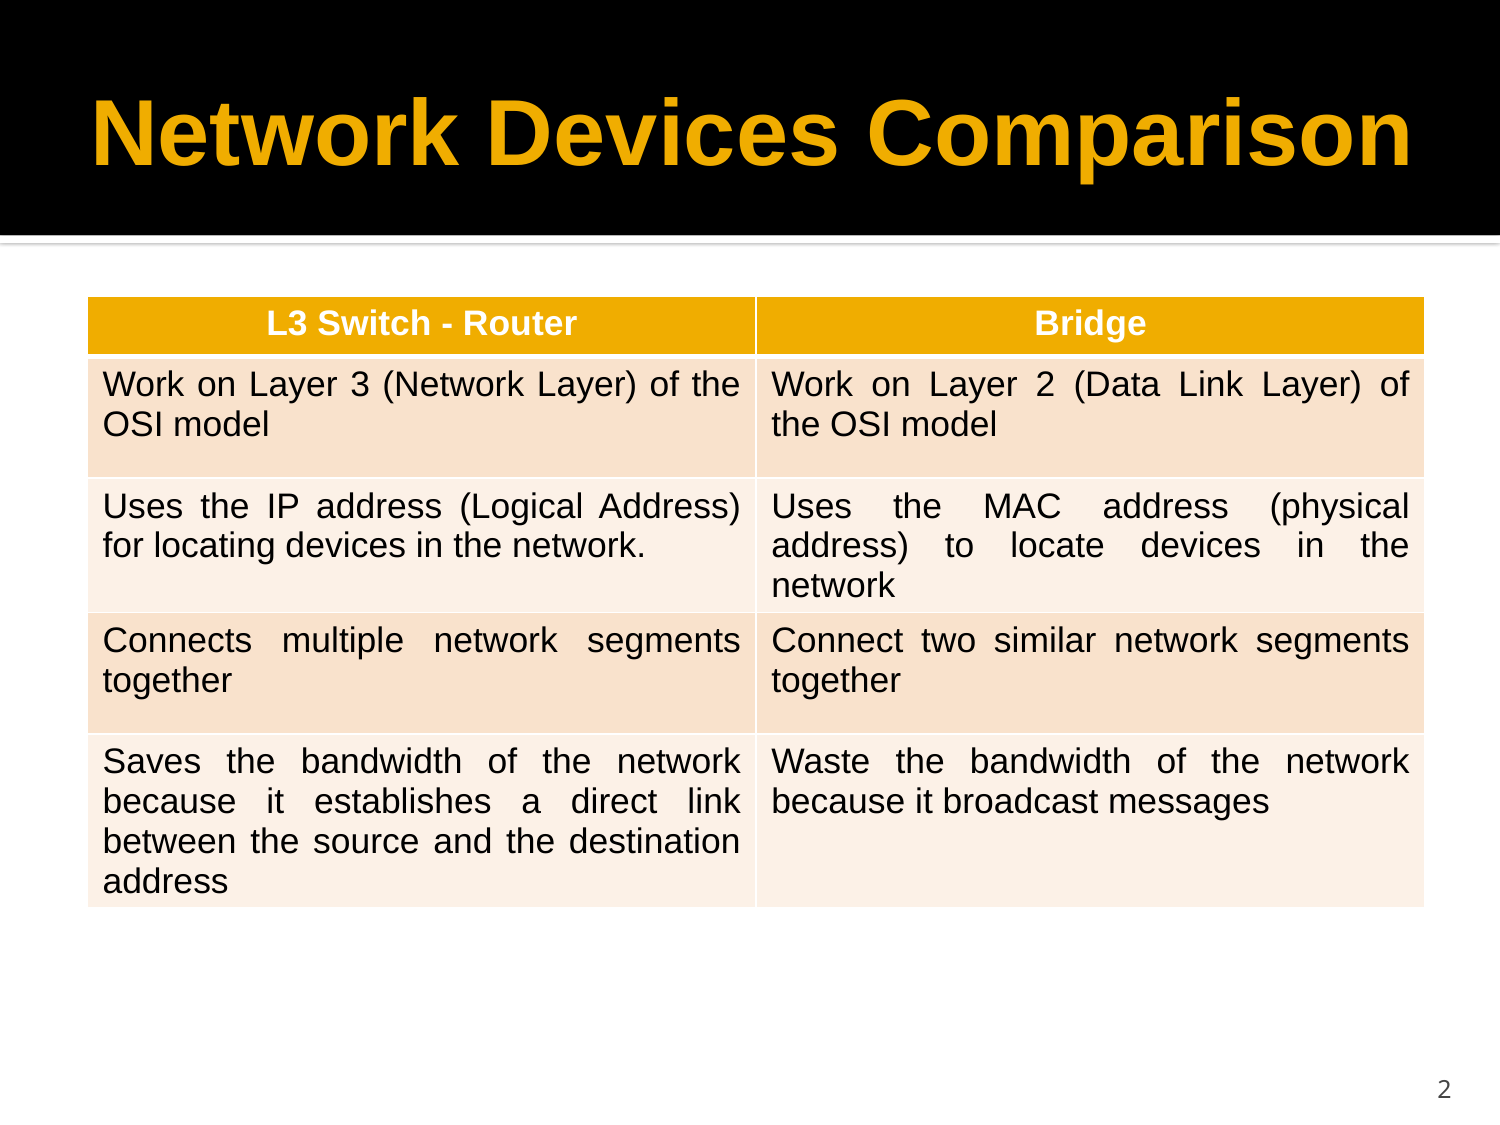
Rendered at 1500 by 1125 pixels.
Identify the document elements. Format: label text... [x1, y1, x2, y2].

title Network Devices Comparison [75, 25, 1425, 231]
table_cell Connects multiple network segments together [88, 613, 755, 733]
table_cell Connect two similar network segments together [757, 613, 1424, 733]
table_cell Uses the IP address (Logical Address) for locating devices in the network. [88, 479, 755, 612]
table_cell Work on Layer 2 (Data Link Layer) of the OSI model [757, 359, 1424, 477]
slide_number 2 [1345, 1062, 1467, 1108]
table_cell Saves the bandwidth of the network because it establishes a direct link between the source and the destination address [88, 735, 755, 907]
table_header L3 Switch - Router [88, 297, 755, 354]
table_header Bridge [757, 297, 1424, 354]
table_cell Uses the MAC address (physical address) to locate devices in the network [757, 479, 1424, 612]
table_cell Work on Layer 3 (Network Layer) of the OSI model [88, 359, 755, 477]
table_cell Waste the bandwidth of the network because it broadcast messages [757, 735, 1424, 907]
